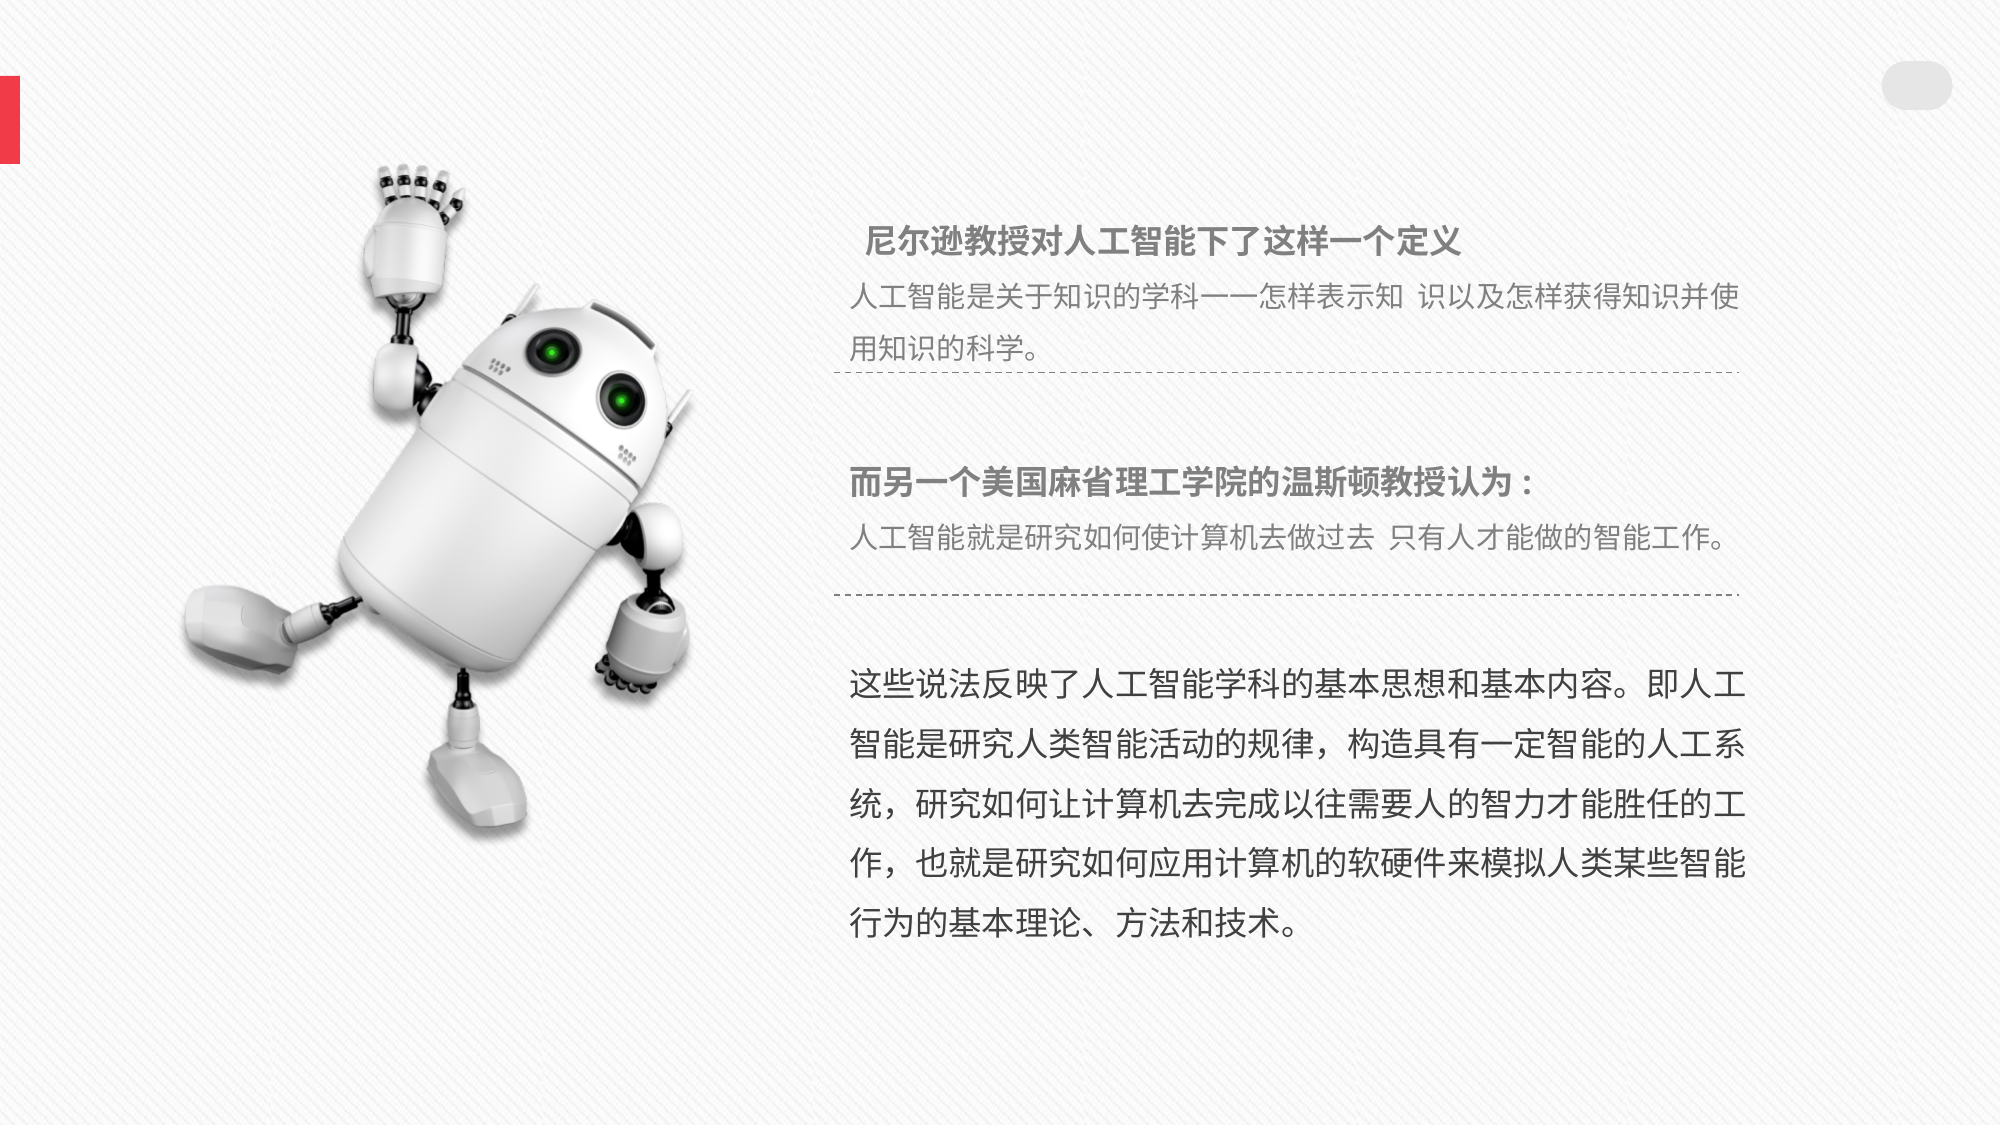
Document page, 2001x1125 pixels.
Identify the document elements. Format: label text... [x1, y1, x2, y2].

text_box 这些说法反映了人工智能学科的基本思想和基本内容。即人工智能是研究人类智能活动的规律，构造具有一定智能的人工系统，研究如何让计算机去完成以往需要人的智力才能胜任的工作，也就是研究如何应用计算机的软硬件来模拟人类某些智能行为的基本理论、方法和技术。 [834, 635, 1777, 950]
text_box 尼尔逊教授对人工智能下了这样一个定义 人工智能是关于知识的学科一一怎样表示知 识以及怎样获得知识并使用知识的科学。 [834, 193, 1777, 373]
picture [0, 0, 2001, 1125]
text_box 而另一个美国麻省理工学院的温斯顿教授认为: 人工智能就是研究如何使计算机去做过去 只有人才能做的智能工作。 [834, 434, 1777, 562]
